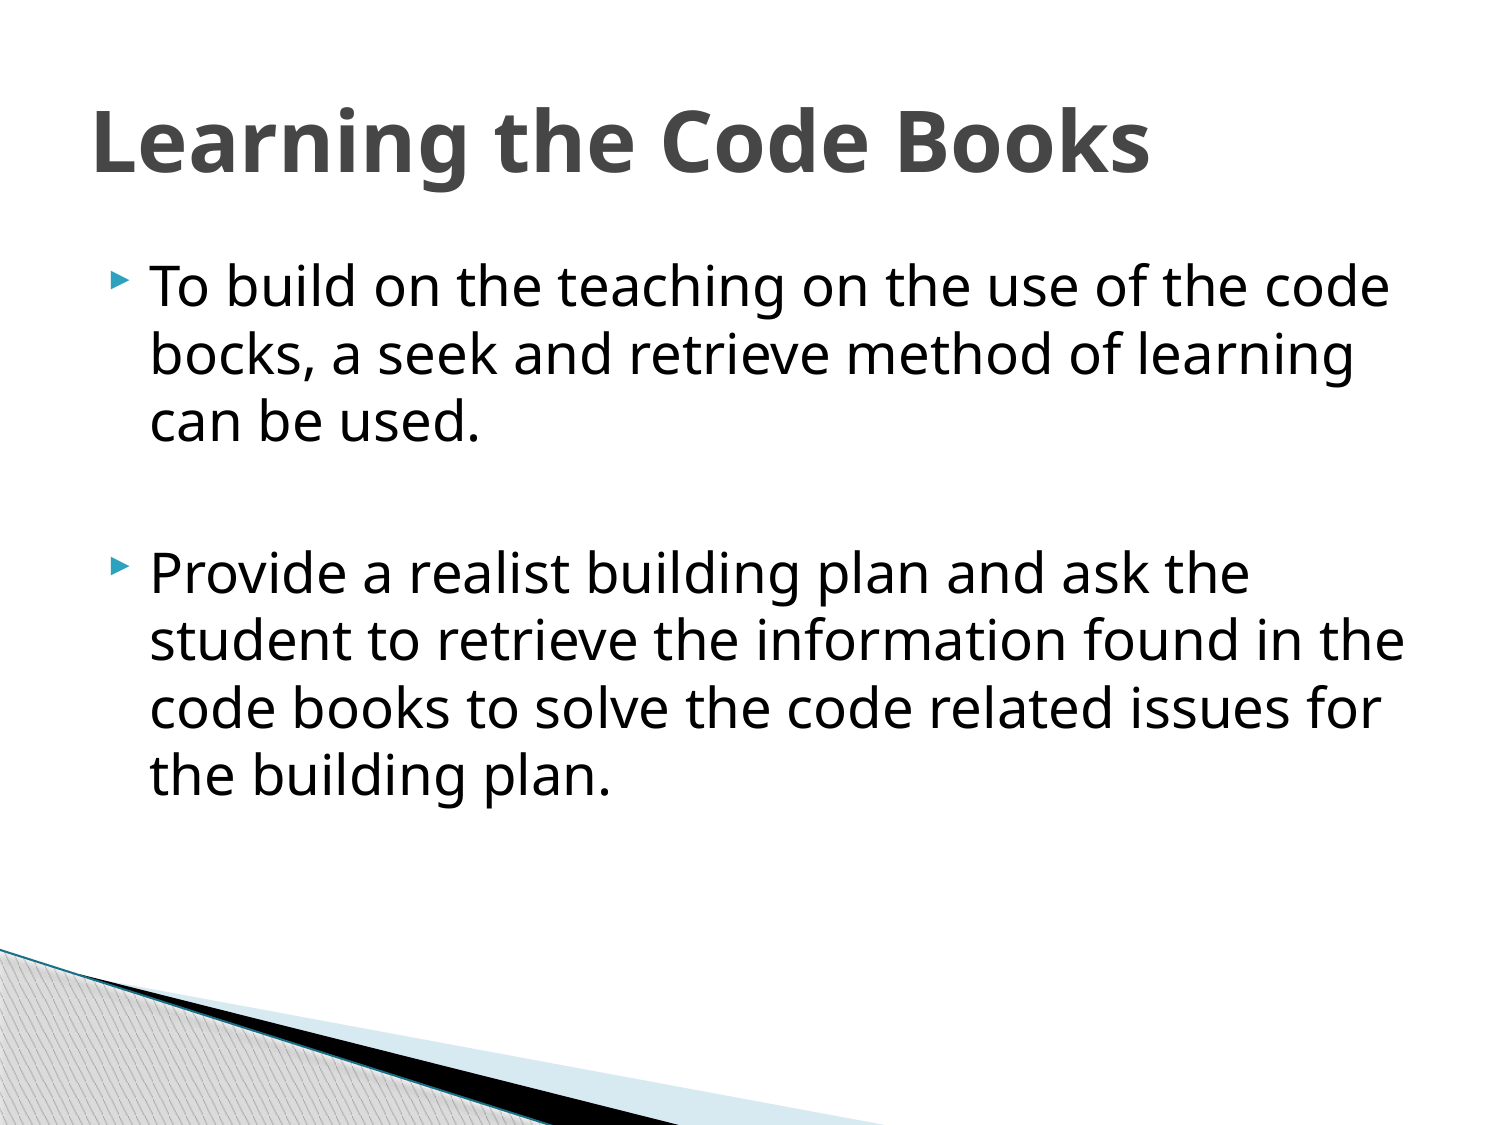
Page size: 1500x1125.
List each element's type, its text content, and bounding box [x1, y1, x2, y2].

title Learning the Code Books [75, 45, 1425, 233]
list To build on the teaching on the use of the code bocks, a seek and retrieve method of learning can be used. Provide a realist building plan and ask the student to retrieve the information found in the code books to solve the code related issues for the building plan. [75, 243, 1425, 986]
